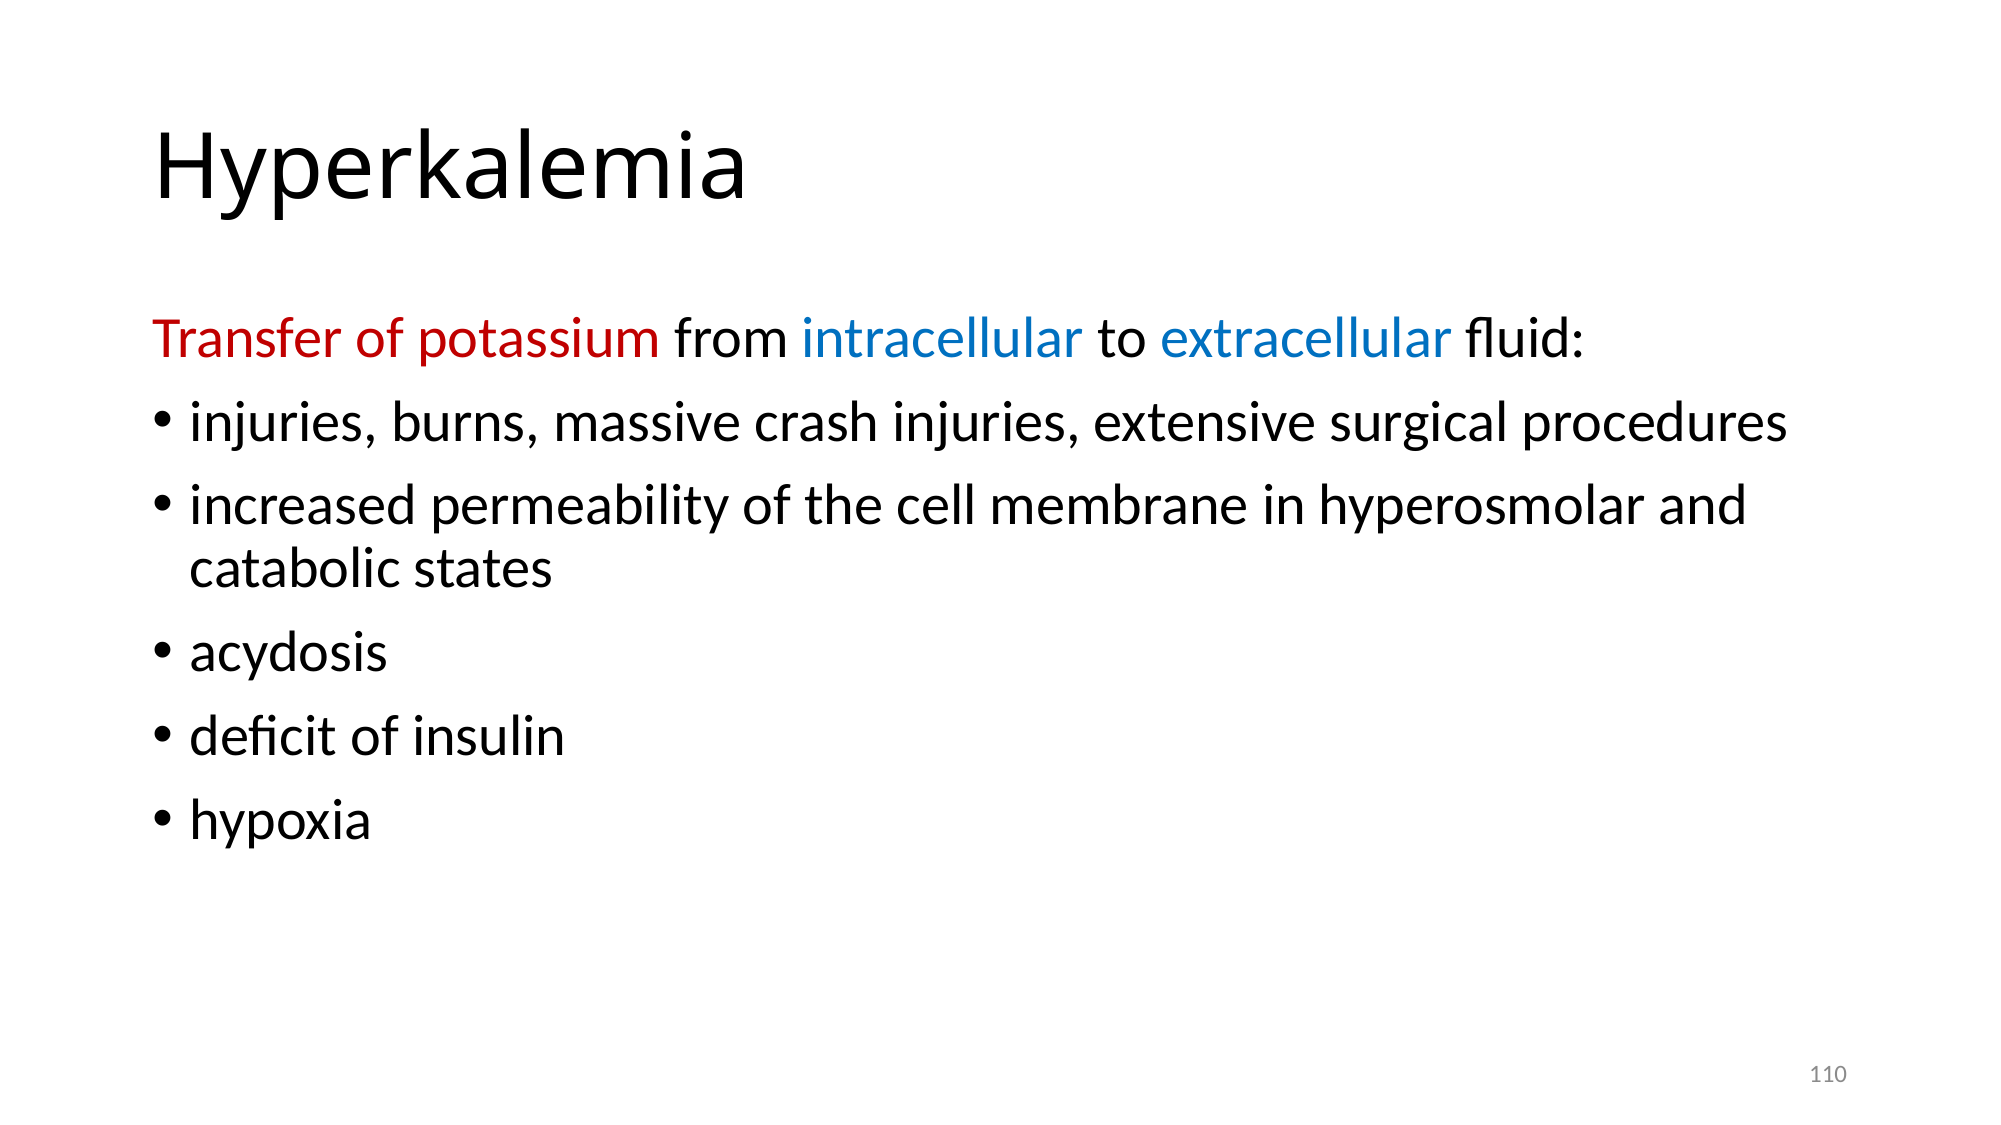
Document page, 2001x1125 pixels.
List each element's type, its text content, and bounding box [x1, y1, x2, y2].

title Hyperkalemia [137, 59, 1863, 278]
slide_number 110 [1412, 1042, 1863, 1103]
list Transfer of potassium from intracellular to extracellular fluid: injuries, burns, massive crash injuries, extensive surgical procedures increased permeability of the cell membrane in hyperosmolar and catabolic states acydosis deficit of insulin hypoxia [137, 299, 1863, 1014]
